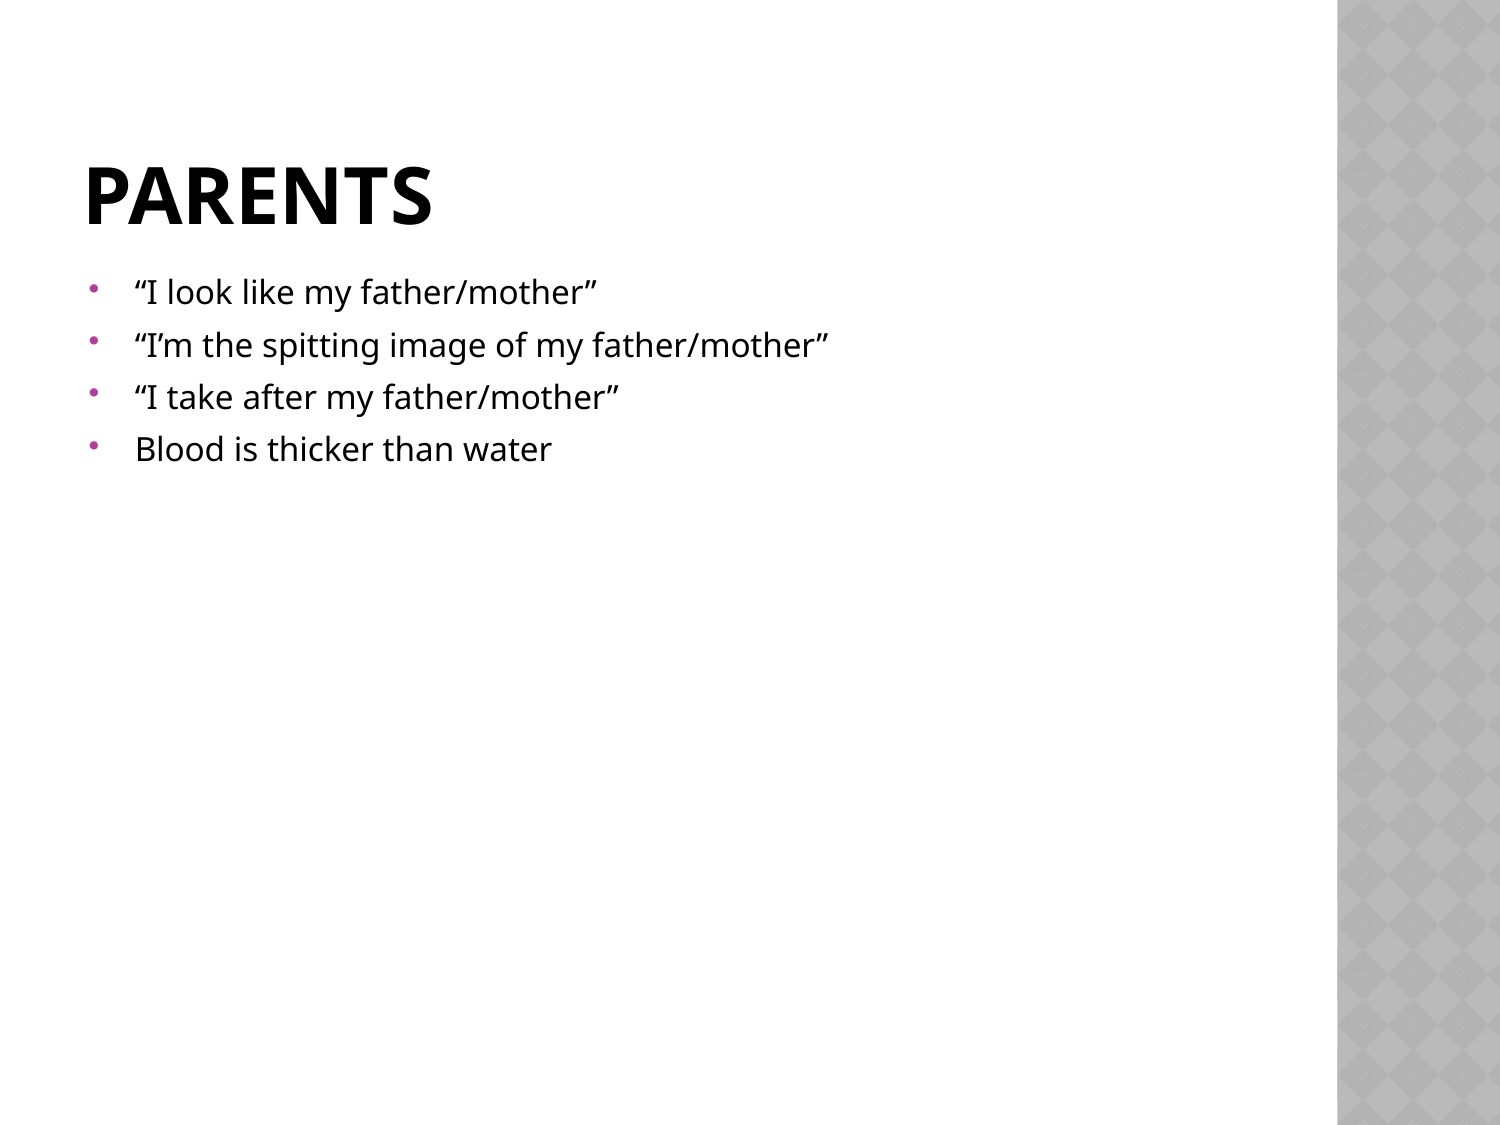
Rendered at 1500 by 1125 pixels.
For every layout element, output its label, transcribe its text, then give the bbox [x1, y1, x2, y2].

title Parents [75, 52, 1263, 240]
list “I look like my father/mother” “I’m the spitting image of my father/mother” “I take after my father/mother” Blood is thicker than water [75, 264, 1263, 1059]
